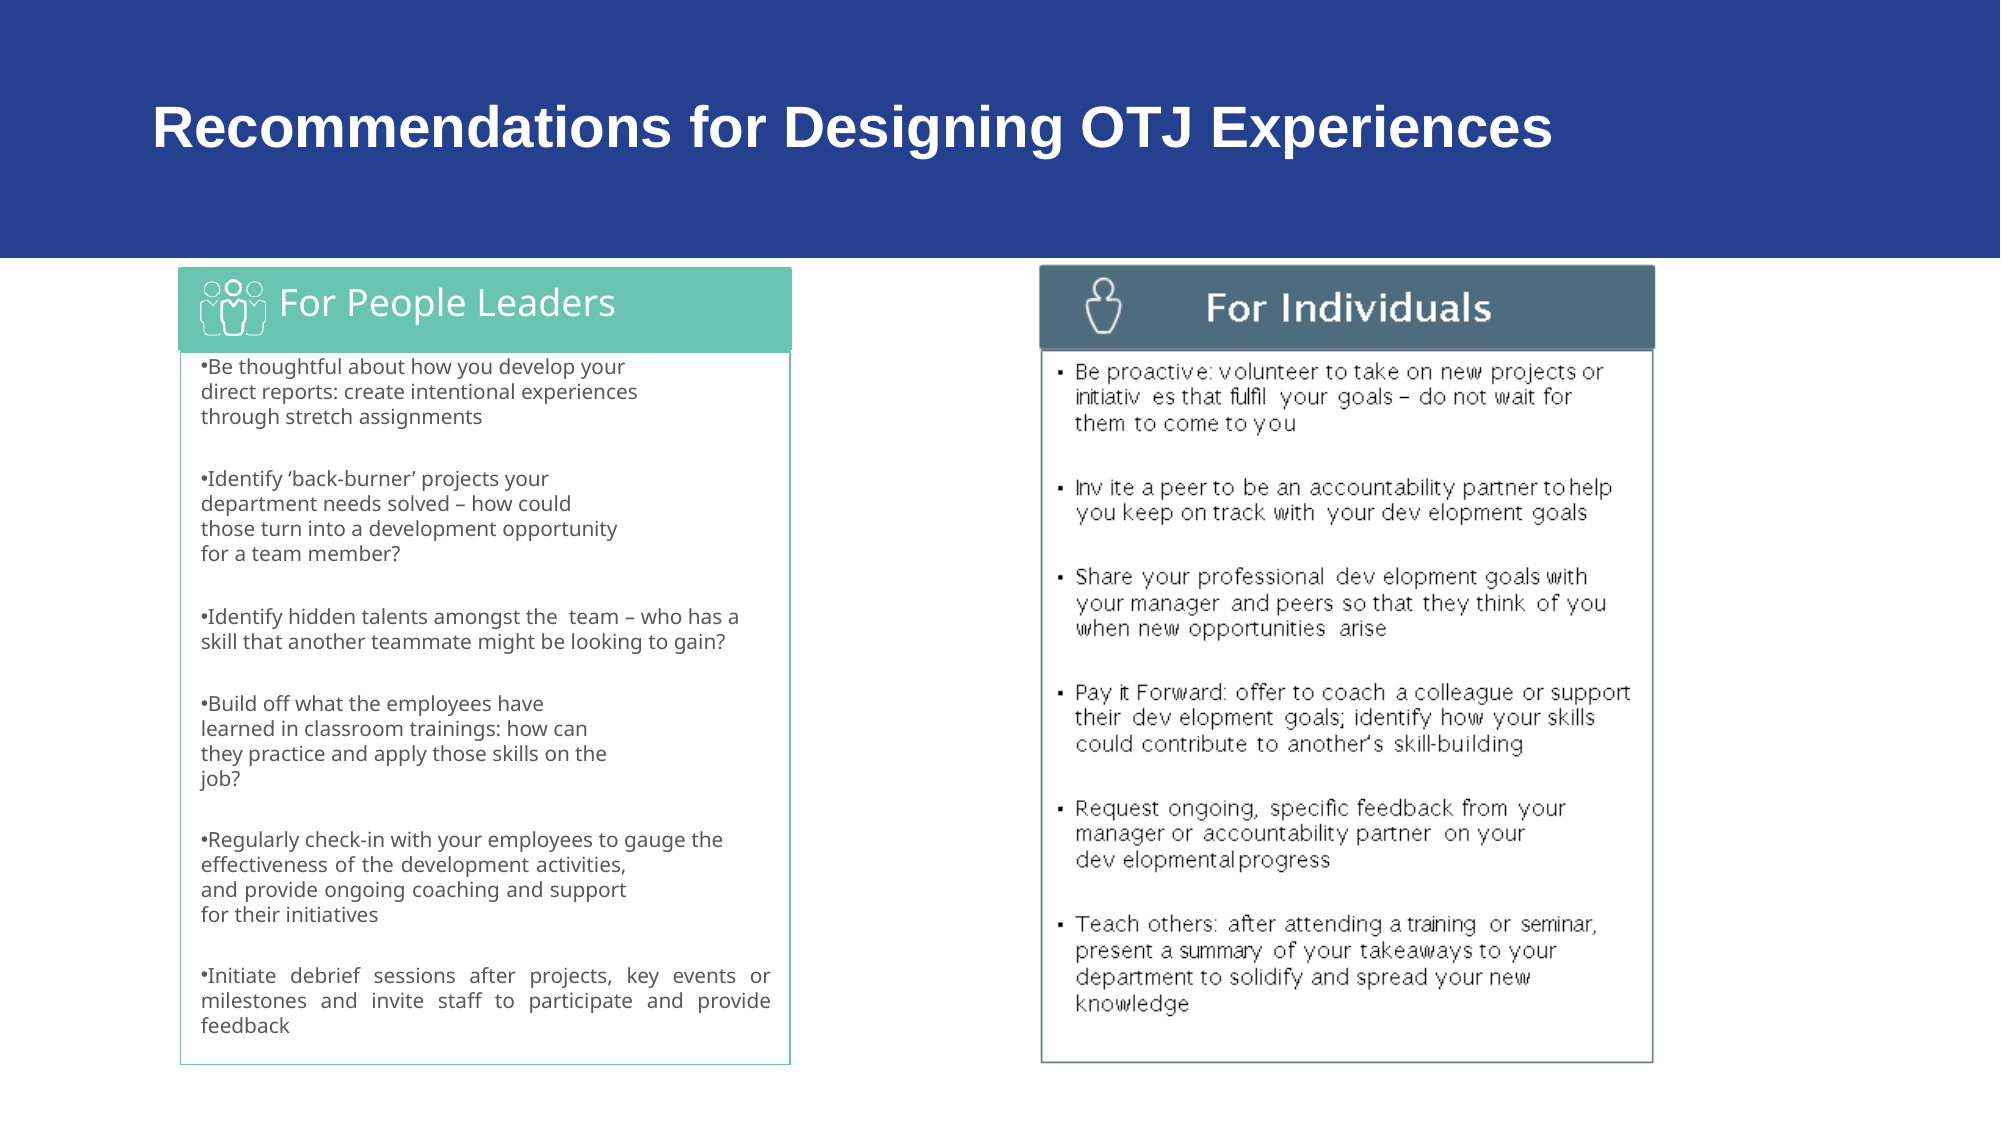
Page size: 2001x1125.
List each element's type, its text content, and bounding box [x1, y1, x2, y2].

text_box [180, 268, 816, 1078]
title Recommendations for Designing OTJ Experiences [137, 20, 1863, 238]
picture [1038, 264, 1657, 1065]
